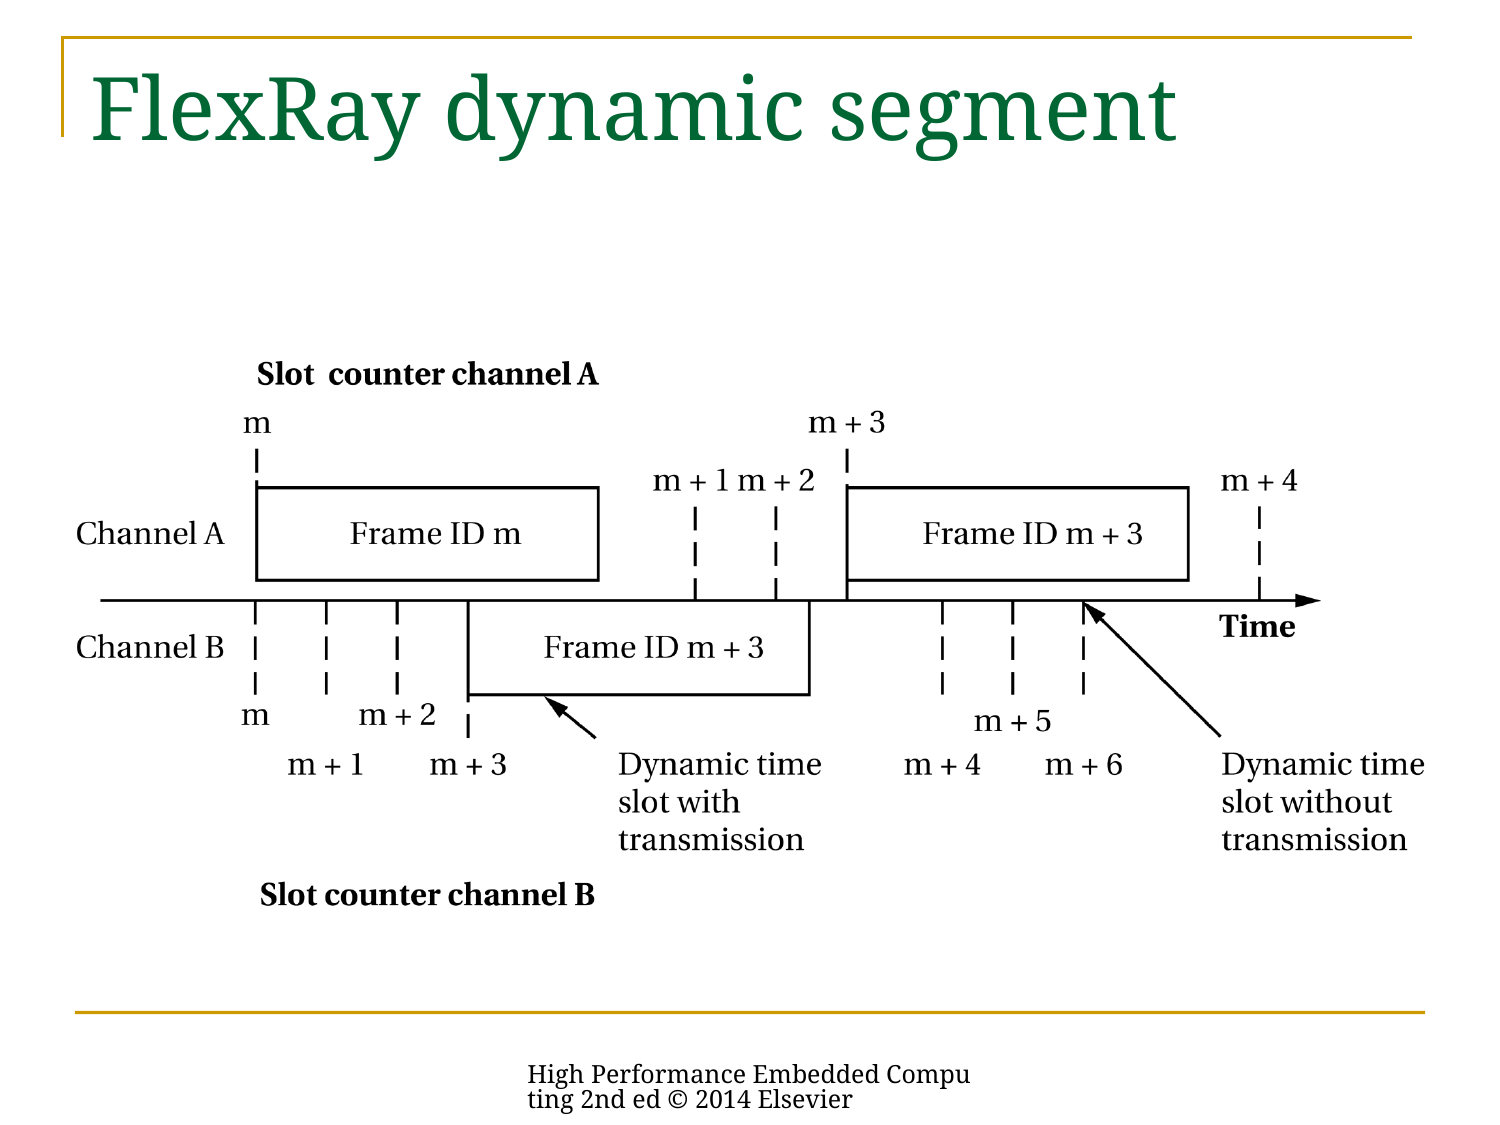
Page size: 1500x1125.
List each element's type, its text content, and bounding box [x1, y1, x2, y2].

footer High Performance Embedded Computing 2nd ed © 2014 Elsevier [512, 1025, 988, 1100]
title FlexRay dynamic segment [75, 45, 1425, 233]
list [74, 354, 1426, 913]
